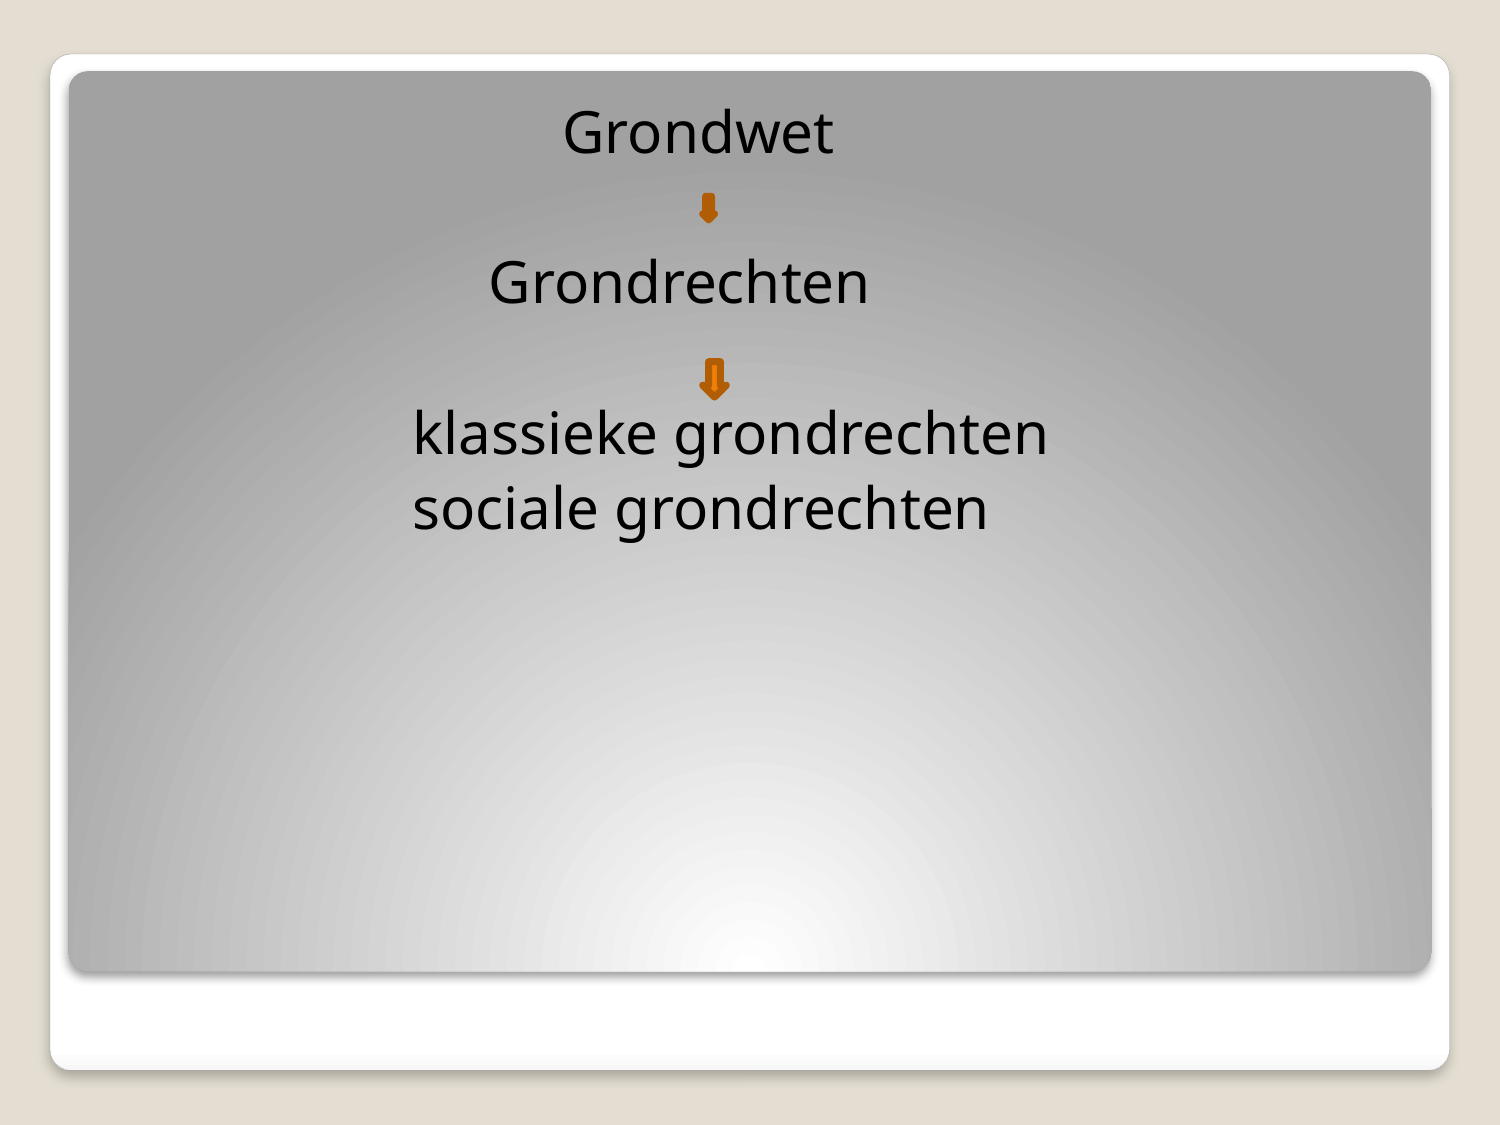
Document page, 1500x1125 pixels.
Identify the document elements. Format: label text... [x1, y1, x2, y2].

text_box [699, 358, 730, 401]
list Grondwet Grondrechten klassieke grondrechten sociale grondrechten [82, 80, 1425, 768]
text_box [699, 192, 718, 224]
